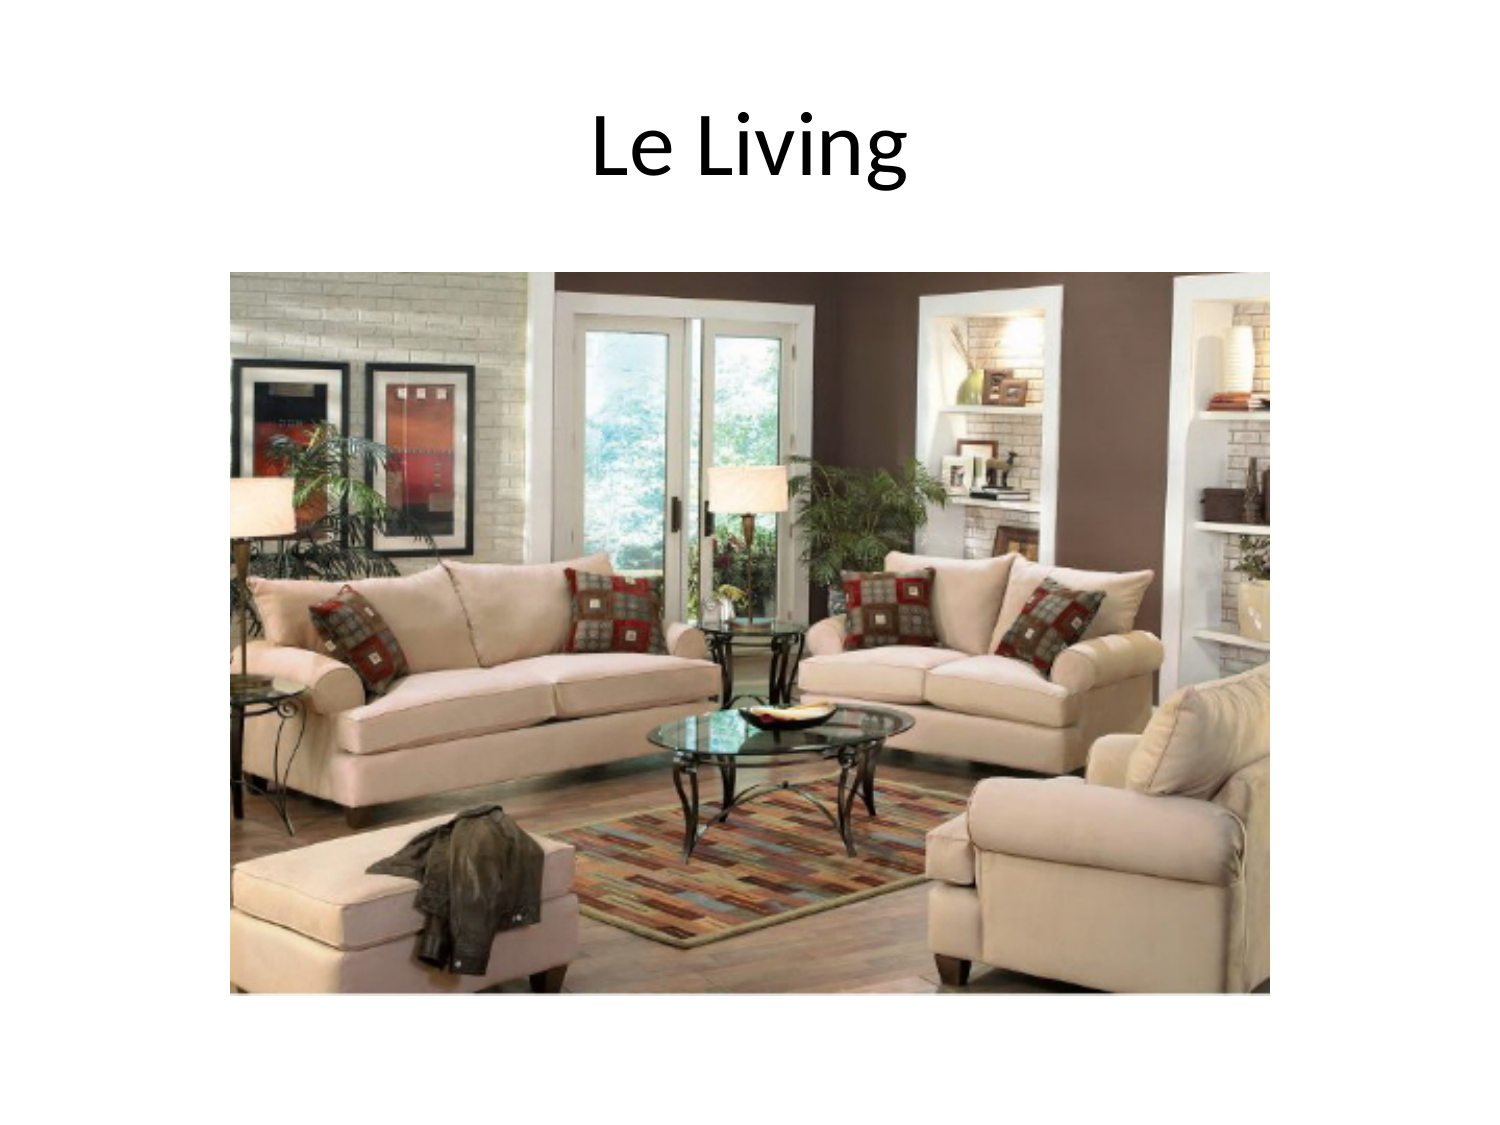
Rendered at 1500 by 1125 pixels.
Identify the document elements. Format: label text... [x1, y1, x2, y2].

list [229, 271, 1270, 996]
title Le Living [75, 45, 1425, 233]
